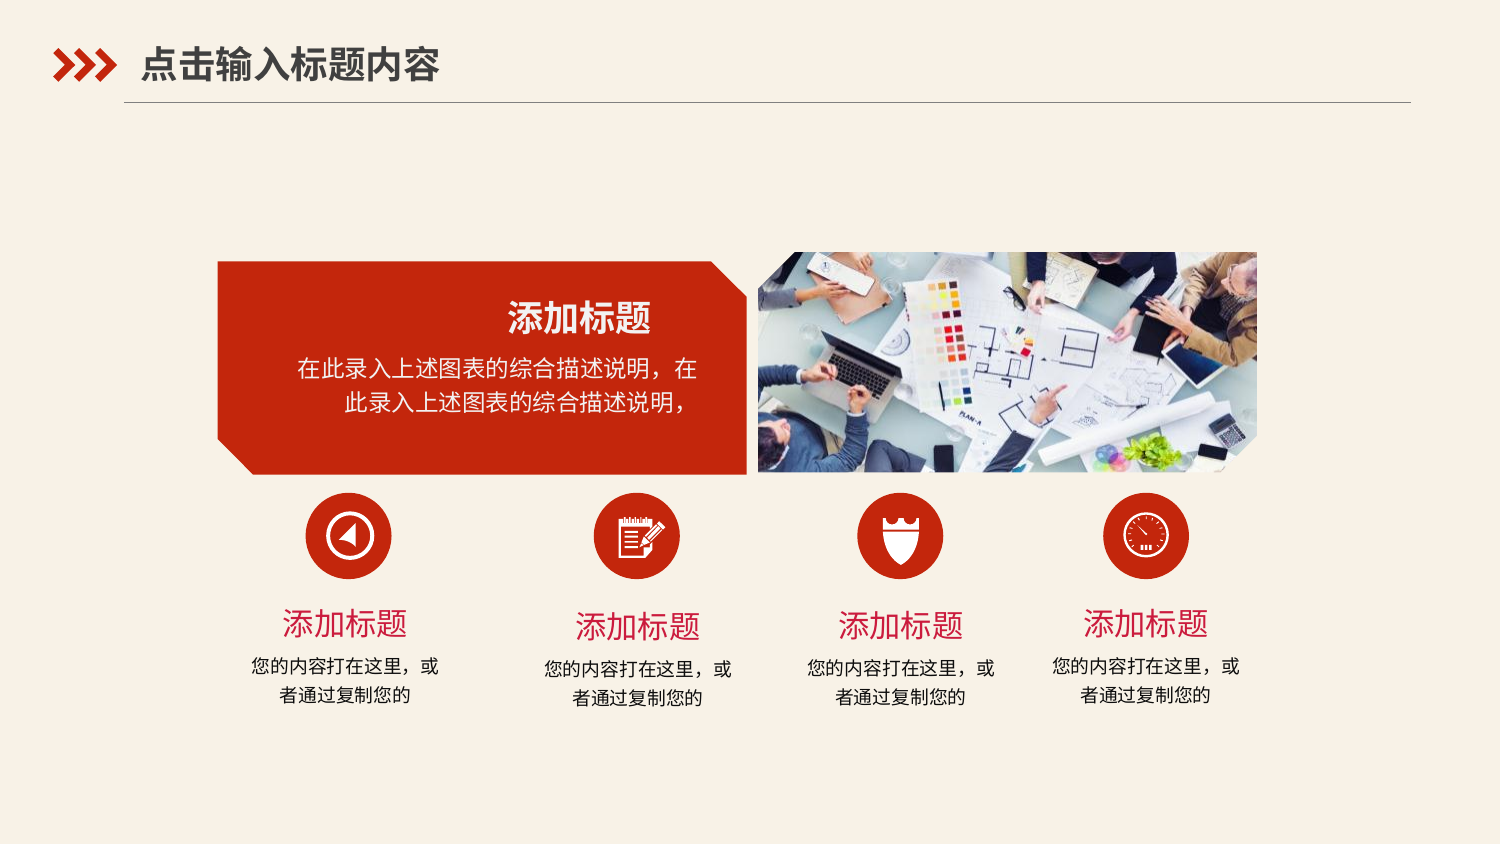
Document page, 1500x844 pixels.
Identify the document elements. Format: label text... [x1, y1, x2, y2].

text_box 您的内容打在这里，或者通过复制您的 [791, 644, 1010, 714]
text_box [1123, 512, 1169, 558]
text_box 添加标题 [1036, 585, 1255, 642]
text_box 添加标题 [496, 290, 663, 343]
text_box [1103, 492, 1190, 580]
text_box [216, 260, 748, 476]
text_box 添加标题 [791, 587, 1010, 644]
text_box [857, 492, 944, 580]
text_box 在此录入上述图表的综合描述说明，在此录入上述图表的综合描述说明， [281, 343, 709, 422]
text_box 您的内容打在这里，或者通过复制您的 [1036, 642, 1255, 713]
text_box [882, 518, 919, 565]
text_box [618, 517, 666, 558]
text_box 添加标题 [528, 588, 747, 646]
text_box 点击输入标题内容 [140, 32, 491, 95]
text_box [593, 492, 680, 580]
text_box [758, 252, 1257, 473]
text_box [305, 492, 392, 580]
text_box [52, 47, 118, 82]
text_box 您的内容打在这里，或者通过复制您的 [236, 643, 455, 713]
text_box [326, 511, 375, 560]
text_box 添加标题 [236, 585, 455, 643]
text_box 您的内容打在这里，或者通过复制您的 [528, 646, 747, 716]
